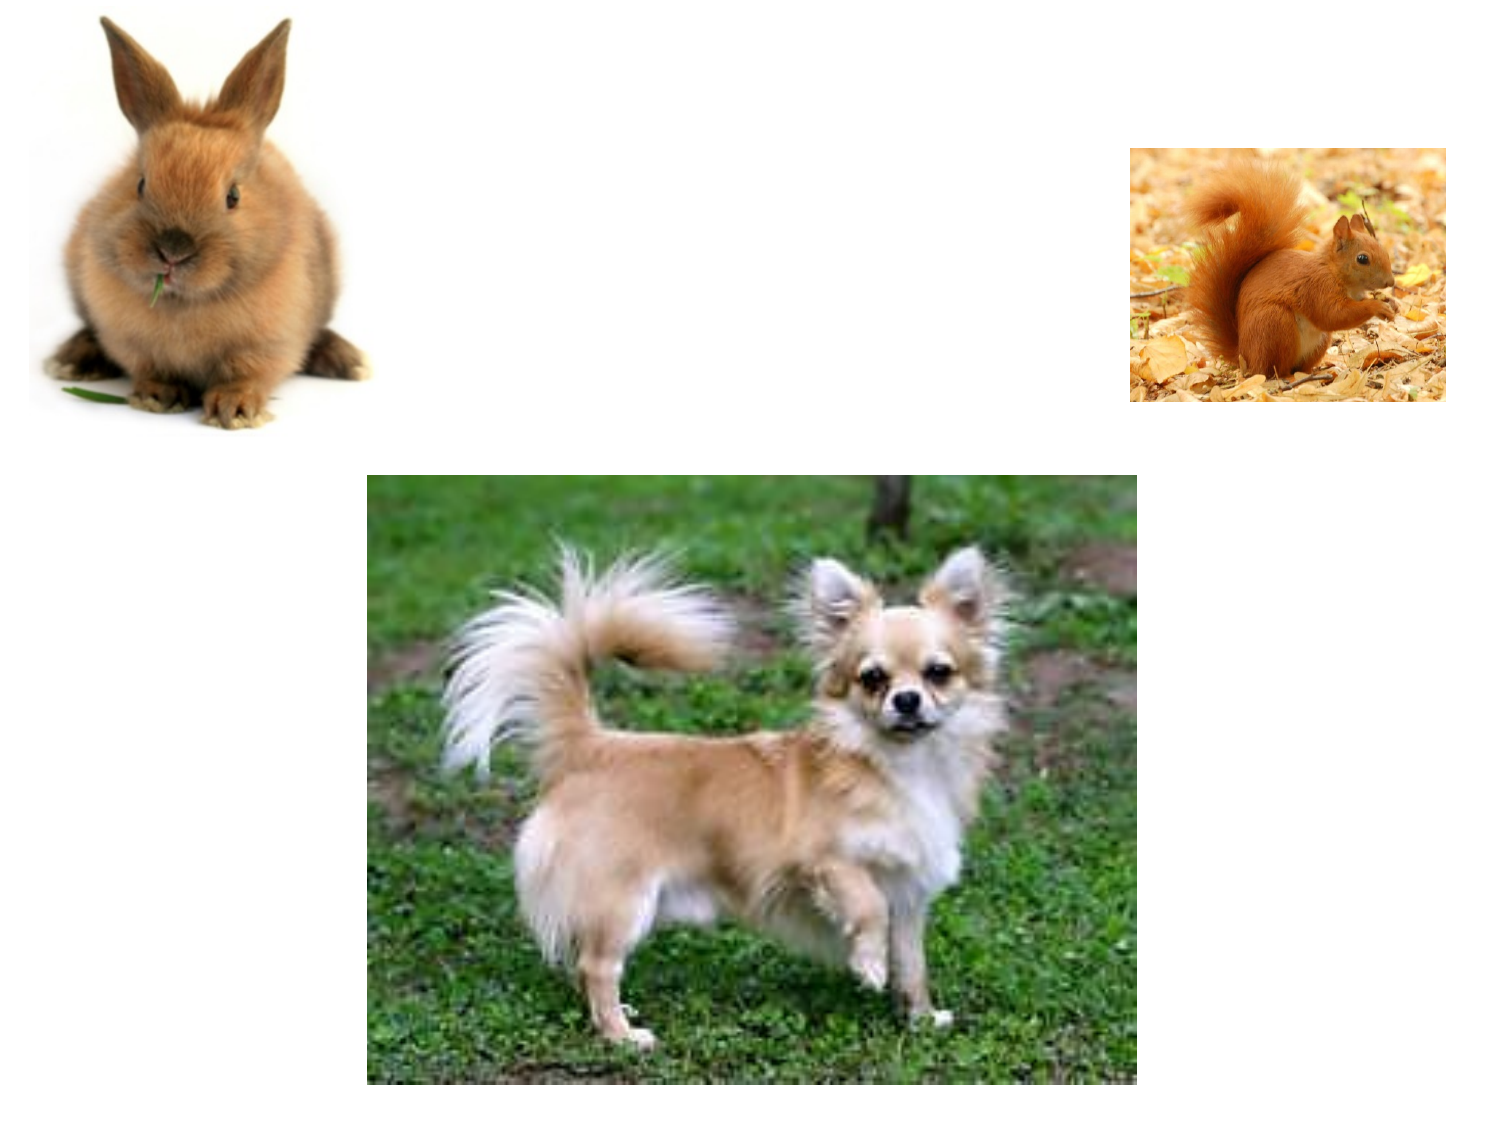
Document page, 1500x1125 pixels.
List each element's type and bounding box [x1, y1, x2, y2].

picture [366, 474, 1137, 1085]
picture [29, 6, 379, 442]
picture [1130, 148, 1446, 402]
